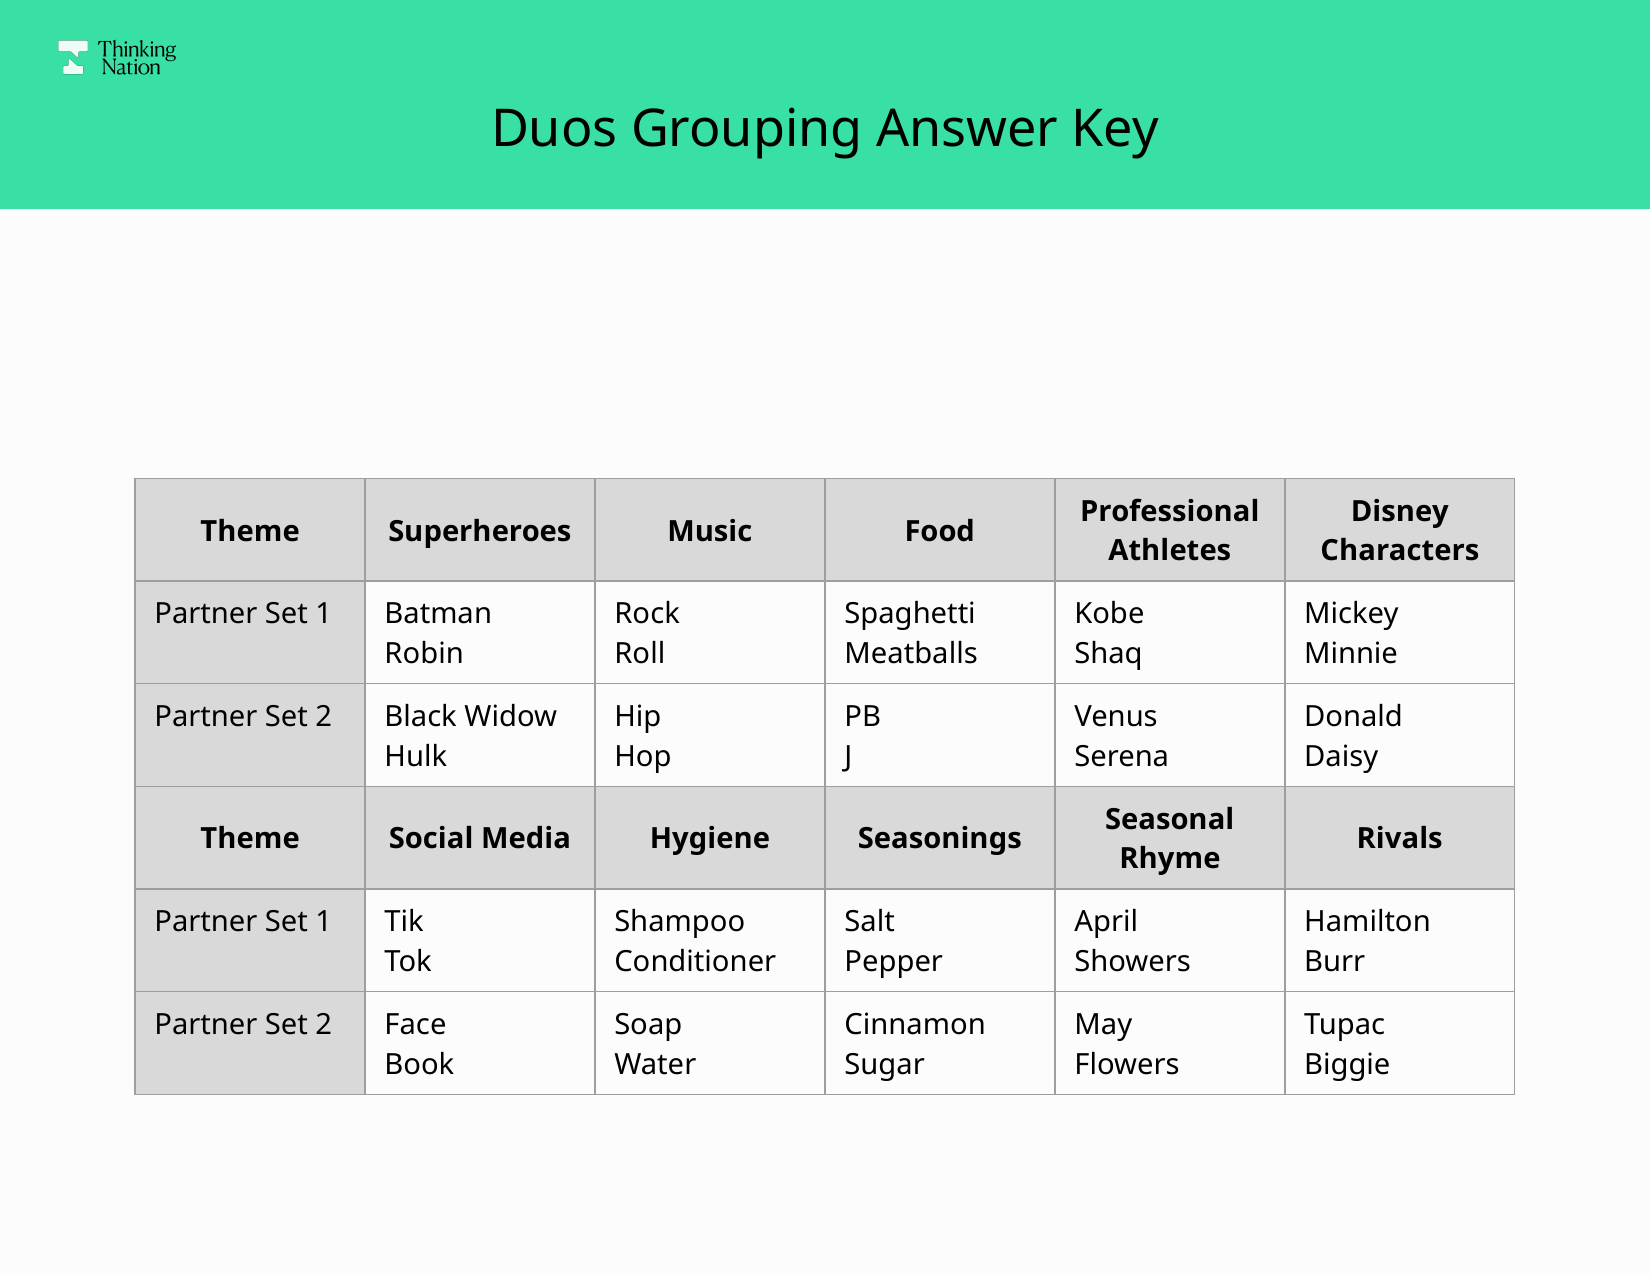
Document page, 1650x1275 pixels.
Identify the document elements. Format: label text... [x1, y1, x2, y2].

table_header Professional Athletes [1056, 479, 1284, 580]
table_cell Spaghetti Meatballs [826, 582, 1054, 683]
table_cell Social Media [366, 787, 594, 888]
table_cell Theme [136, 787, 364, 888]
table_cell Partner Set 1 [136, 582, 364, 683]
table_cell Mickey Minnie [1286, 582, 1514, 683]
table_cell Soap Water [596, 992, 824, 1094]
table_cell Rivals [1286, 787, 1514, 888]
table_header Superheroes [366, 479, 594, 580]
table_cell Face Book [366, 992, 594, 1094]
table_cell April Showers [1056, 890, 1284, 991]
table_cell Donald Daisy [1286, 684, 1514, 786]
table_cell Partner Set 2 [136, 684, 364, 786]
picture [45, 28, 180, 85]
table_cell Hip Hop [596, 684, 824, 786]
table_cell Shampoo Conditioner [596, 890, 824, 991]
table_cell Tupac Biggie [1286, 992, 1514, 1094]
table_header Food [826, 479, 1054, 580]
table_header Disney Characters [1286, 479, 1514, 580]
table_cell Rock Roll [596, 582, 824, 683]
table_cell Tik Tok [366, 890, 594, 991]
text_box Duos Grouping Answer Key [0, 0, 1650, 210]
table_cell Venus Serena [1056, 684, 1284, 786]
table_cell Seasonal Rhyme [1056, 787, 1284, 888]
table_cell Cinnamon Sugar [826, 992, 1054, 1094]
table_cell Partner Set 2 [136, 992, 364, 1094]
table_header Theme [136, 479, 364, 580]
table_cell Batman Robin [366, 582, 594, 683]
table_cell Seasonings [826, 787, 1054, 888]
table_cell Black Widow Hulk [366, 684, 594, 786]
table_cell Kobe Shaq [1056, 582, 1284, 683]
table_cell PB J [826, 684, 1054, 786]
table_cell Salt Pepper [826, 890, 1054, 991]
table_cell Hygiene [596, 787, 824, 888]
table_header Music [596, 479, 824, 580]
table_cell Hamilton Burr [1286, 890, 1514, 991]
table_cell May Flowers [1056, 992, 1284, 1094]
table_cell Partner Set 1 [136, 890, 364, 991]
